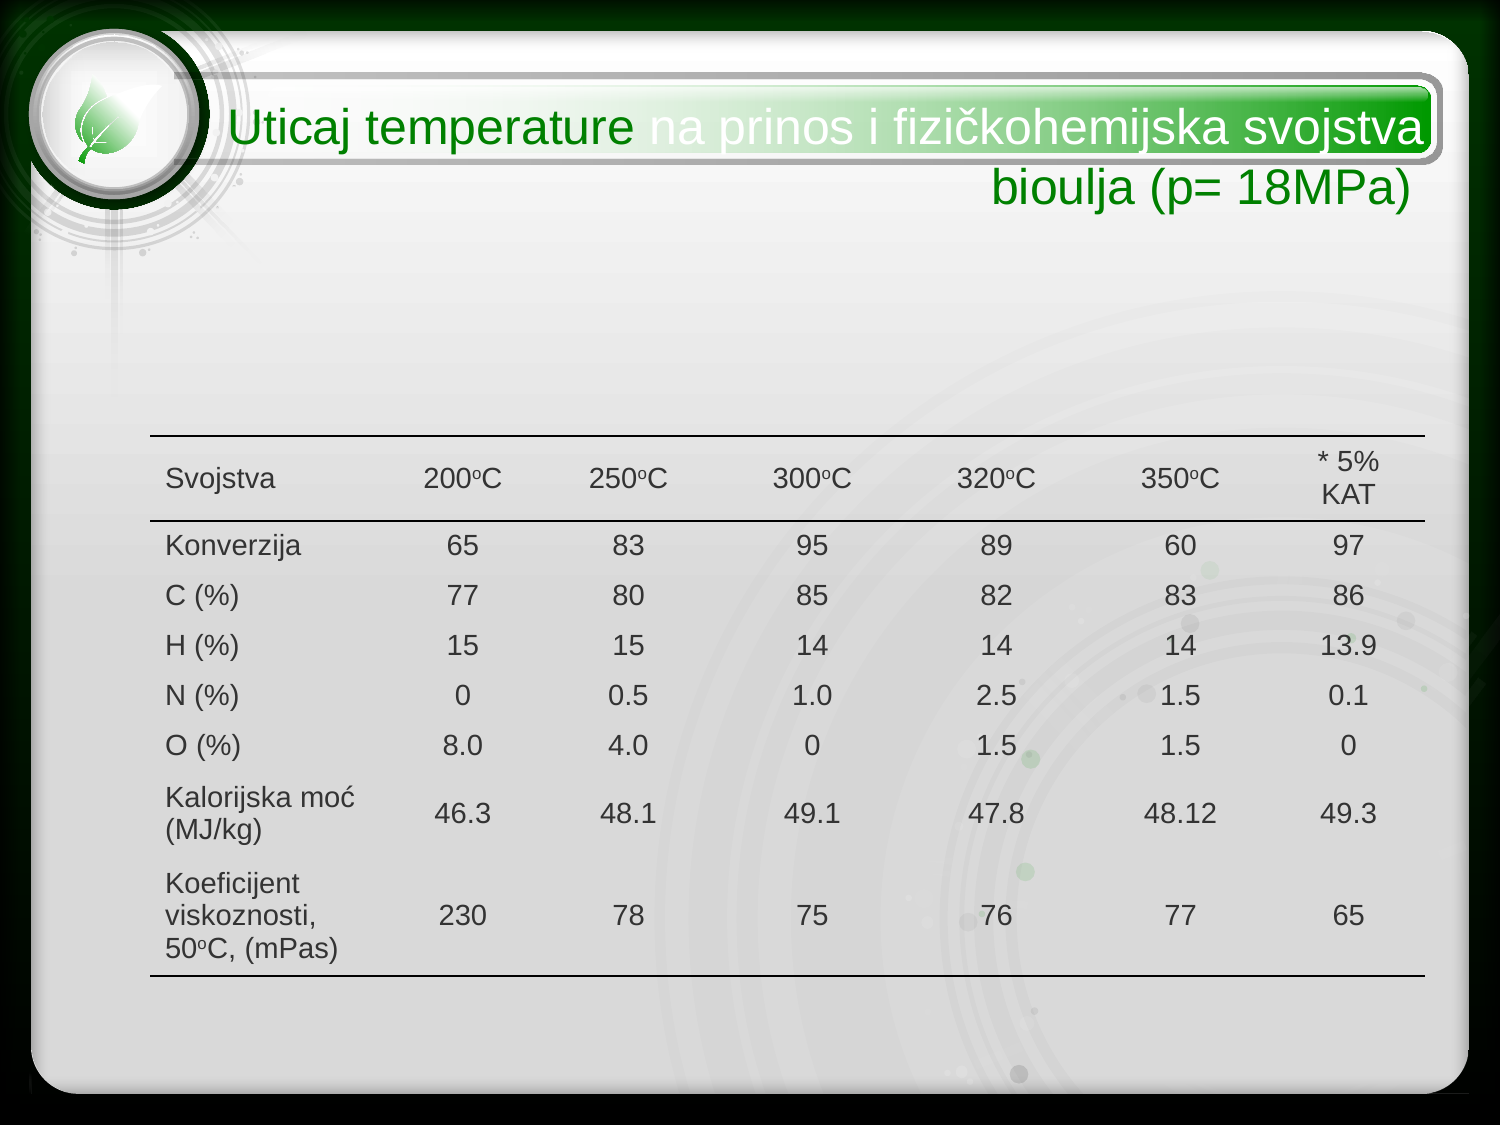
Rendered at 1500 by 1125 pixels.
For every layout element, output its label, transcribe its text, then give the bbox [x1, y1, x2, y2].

table_cell 78 [537, 856, 720, 975]
table_cell 14 [720, 621, 905, 671]
table_cell 83 [537, 522, 720, 571]
table_cell C (%) [150, 571, 389, 621]
table_cell 85 [720, 571, 905, 621]
table_cell 230 [389, 856, 537, 975]
table_cell 47.8 [905, 771, 1088, 856]
table_cell 0 [389, 671, 537, 721]
table_header * 5% KAT [1273, 437, 1425, 520]
table_cell 49.3 [1273, 771, 1425, 856]
table_cell 80 [537, 571, 720, 621]
table_cell 0 [720, 721, 905, 771]
table_cell 77 [1088, 856, 1273, 975]
table_cell 95 [720, 522, 905, 571]
table_cell 65 [389, 522, 537, 571]
table_cell 8.0 [389, 721, 537, 771]
table_cell 14 [905, 621, 1088, 671]
table_cell 15 [389, 621, 537, 671]
table_cell Konverzija [150, 522, 389, 571]
table_cell 14 [1088, 621, 1273, 671]
table_cell 65 [1273, 856, 1425, 975]
table_header 350oC [1088, 437, 1273, 520]
table_cell 0.1 [1273, 671, 1425, 721]
table_cell Koeficijent viskoznosti, 50oC, (mPas) [150, 856, 389, 975]
table_cell 1.5 [1088, 721, 1273, 771]
table_cell 97 [1273, 522, 1425, 571]
table_cell 89 [905, 522, 1088, 571]
table_header 300oC [720, 437, 905, 520]
table_cell Kalorijska moć (MJ/kg) [150, 771, 389, 856]
table_cell 48.1 [537, 771, 720, 856]
table_cell 13.9 [1273, 621, 1425, 671]
table_cell H (%) [150, 621, 389, 671]
table_cell 0 [1273, 721, 1425, 771]
table_cell 83 [1088, 571, 1273, 621]
table_cell 75 [720, 856, 905, 975]
table_cell 49.1 [720, 771, 905, 856]
table_cell 1.0 [720, 671, 905, 721]
table_cell 60 [1088, 522, 1273, 571]
table_cell 4.0 [537, 721, 720, 771]
table_header 250oC [537, 437, 720, 520]
table_cell 15 [537, 621, 720, 671]
table_cell 82 [905, 571, 1088, 621]
text_box Uticaj temperature na prinos i fizičkohemijska svojstva bioulja (p= 18MPa) [212, 87, 1488, 223]
table_cell N (%) [150, 671, 389, 721]
table_cell 1.5 [1088, 671, 1273, 721]
table_header 320oC [905, 437, 1088, 520]
table_cell O (%) [150, 721, 389, 771]
table_header Svojstva [150, 437, 389, 520]
table_cell 1.5 [905, 721, 1088, 771]
table_header 200oC [389, 437, 537, 520]
table_cell 46.3 [389, 771, 537, 856]
table_cell 76 [905, 856, 1088, 975]
table_cell 86 [1273, 571, 1425, 621]
table_cell 0.5 [537, 671, 720, 721]
table_cell 48.12 [1088, 771, 1273, 856]
table_cell 77 [389, 571, 537, 621]
table_cell 2.5 [905, 671, 1088, 721]
